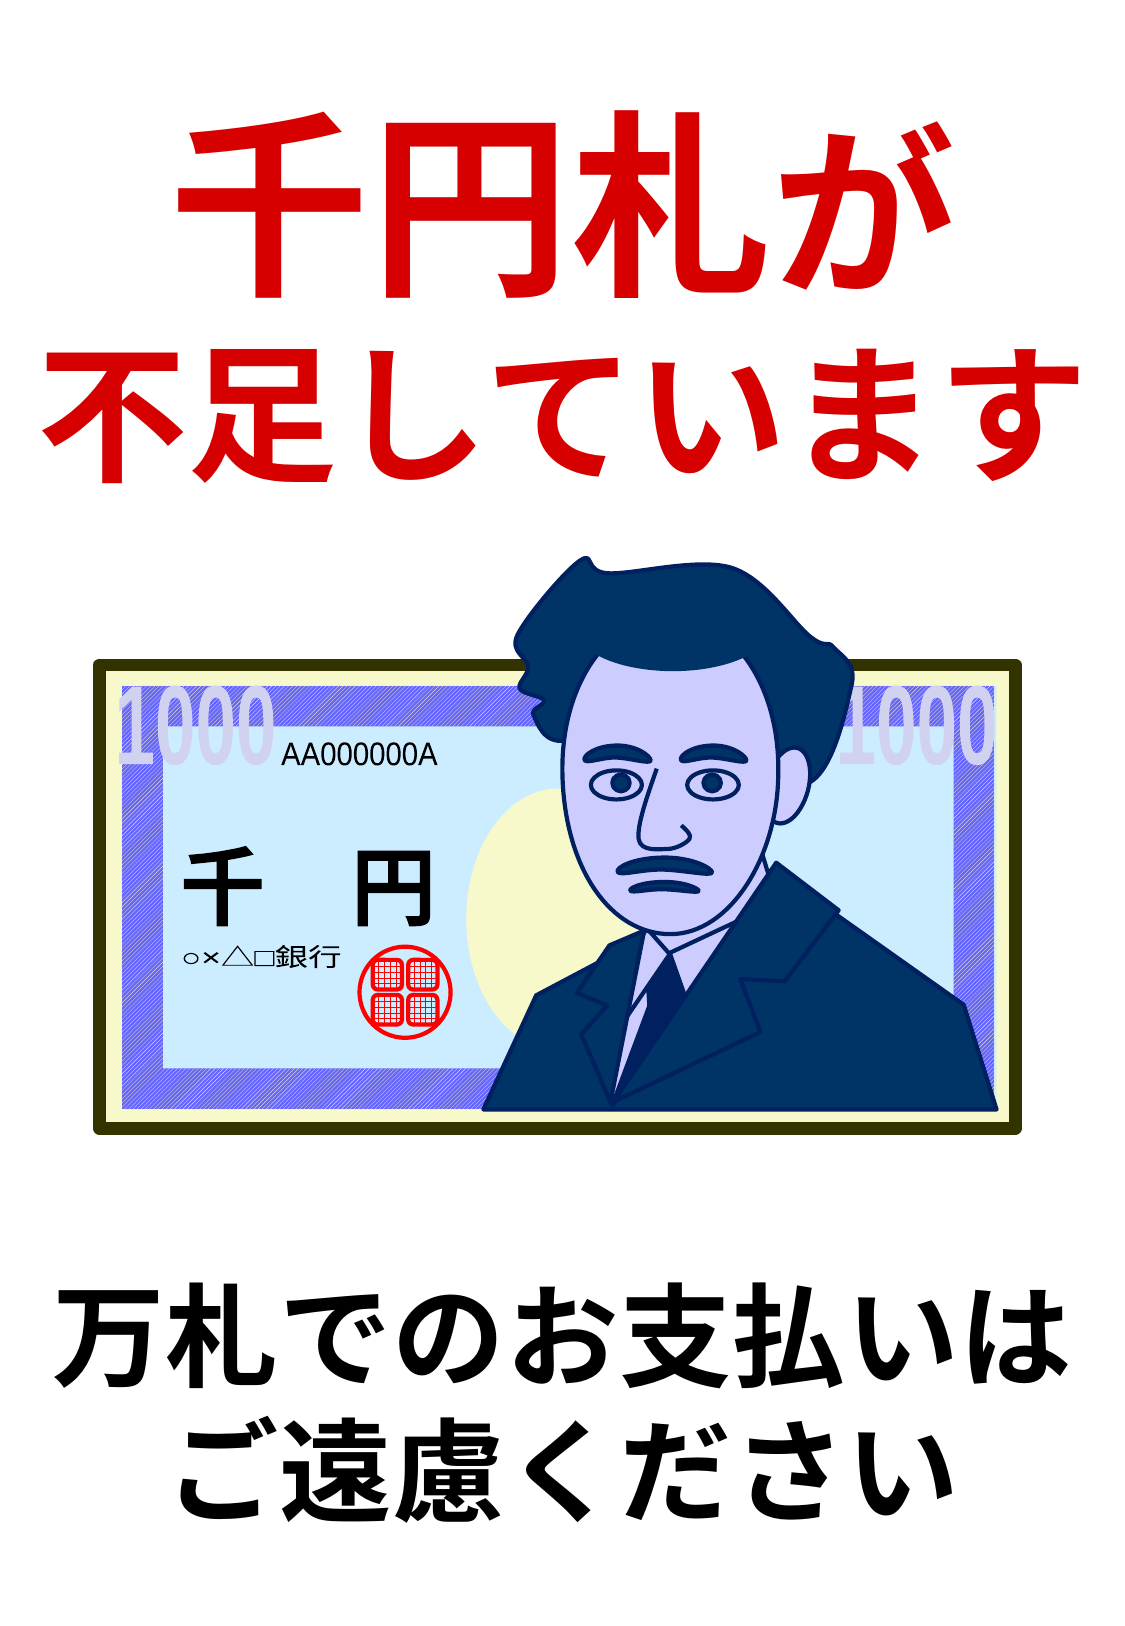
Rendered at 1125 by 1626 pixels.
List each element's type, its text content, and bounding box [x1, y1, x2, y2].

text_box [99, 557, 1016, 1129]
text_box 万札でのお支払いは ご遠慮ください [1, 1258, 1125, 1544]
text_box 千円札が 不足しています [1, 73, 1125, 508]
